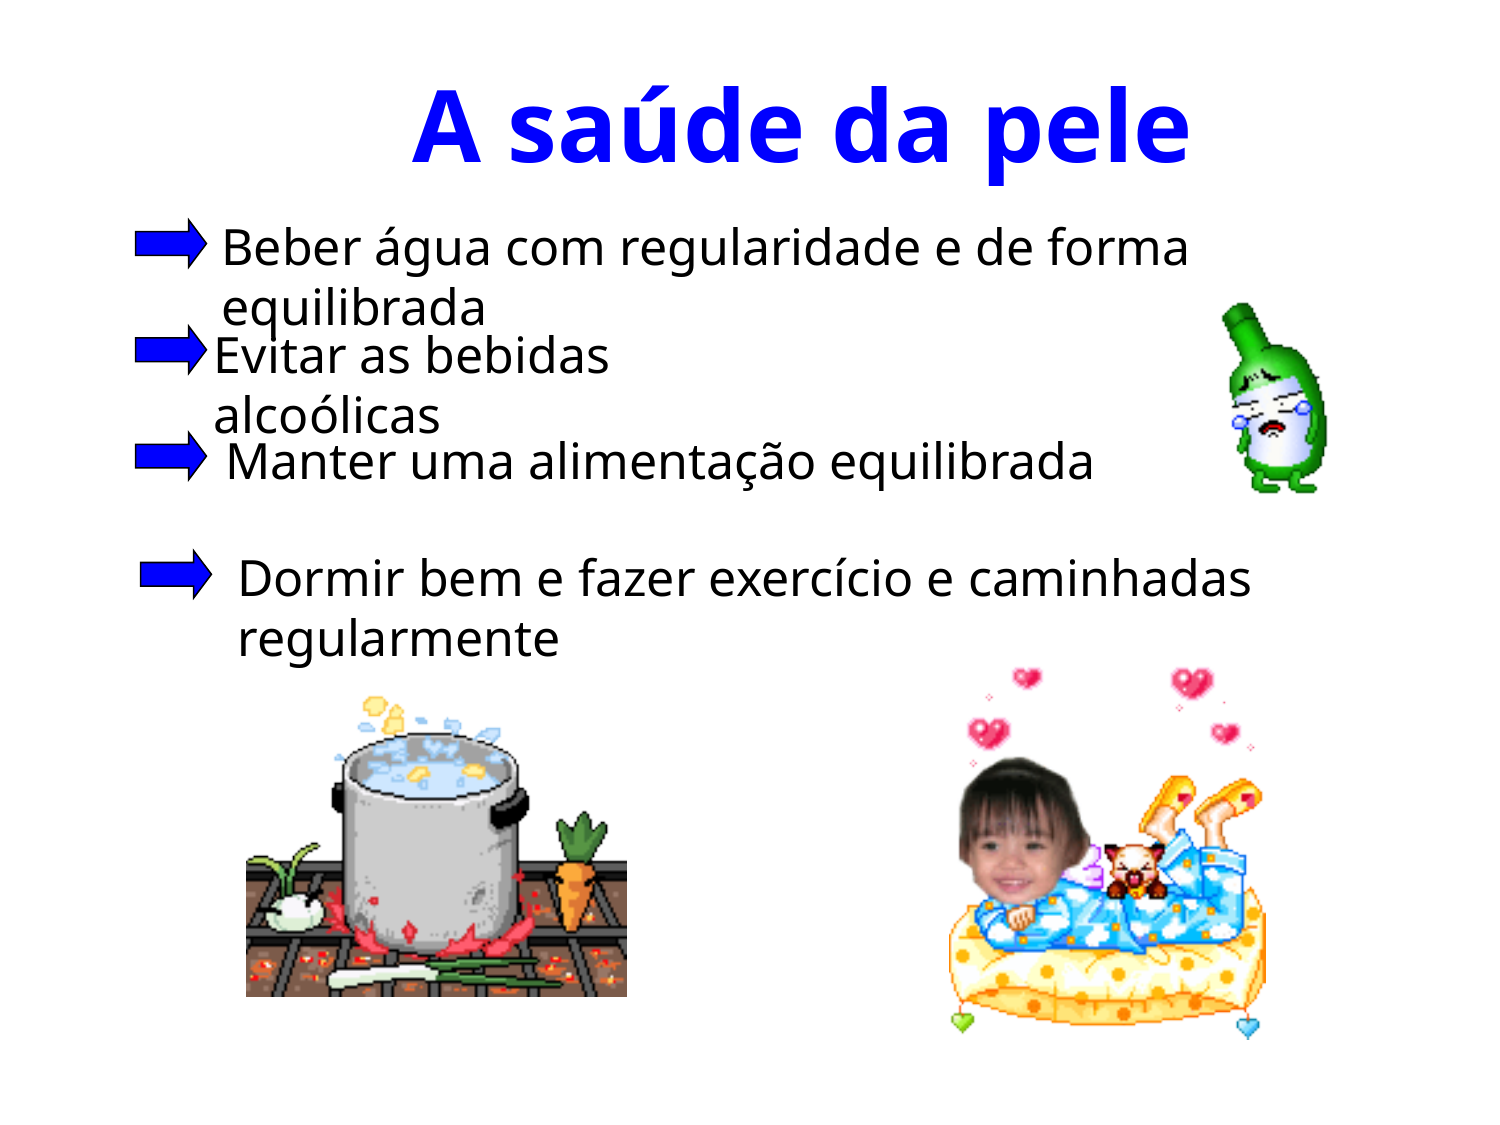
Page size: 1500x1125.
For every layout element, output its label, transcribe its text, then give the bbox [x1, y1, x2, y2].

picture [1077, 269, 1372, 505]
text_box Evitar as bebidas alcoólicas [199, 316, 731, 452]
picture [245, 620, 627, 997]
text_box [135, 326, 199, 374]
text_box Dormir bem e fazer exercício e caminhadas regularmente [222, 538, 1310, 674]
text_box Beber água com regularidade e de forma equilibrada [206, 207, 1306, 343]
text_box Manter uma alimentação equilibrada [210, 421, 1072, 497]
text_box [135, 432, 207, 480]
picture [948, 644, 1266, 1041]
text_box [140, 550, 212, 598]
text_box [135, 219, 207, 268]
text_box A saúde da pele [242, 54, 1365, 190]
